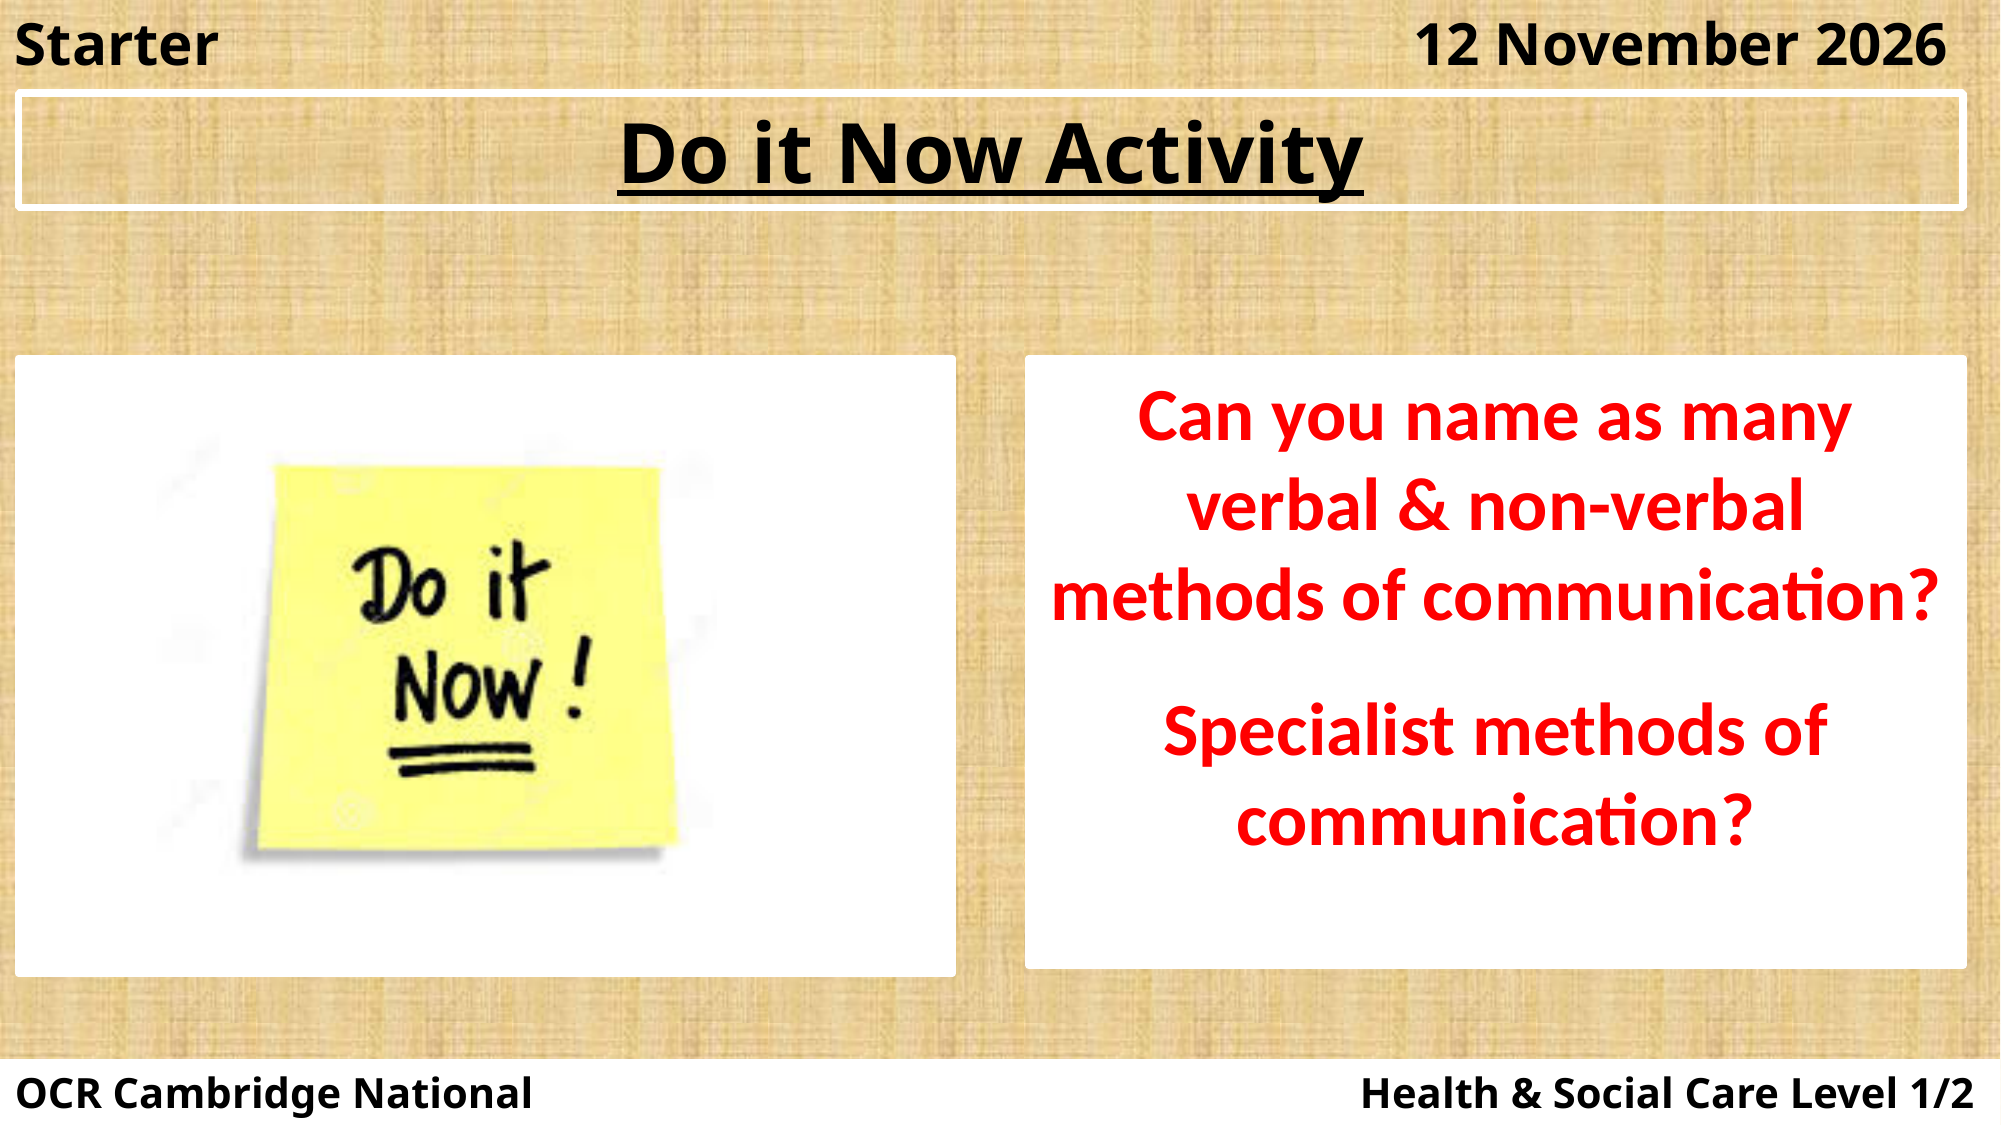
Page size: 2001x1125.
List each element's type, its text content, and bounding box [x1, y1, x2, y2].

text_box Health & Social Care Level 1/2 [873, 1059, 2000, 1125]
text_box 22 September 2020 [1205, 0, 1964, 94]
text_box Do it Now Activity [18, 93, 1964, 208]
picture [0, 0, 2001, 1125]
text_box OCR Cambridge National [0, 1059, 873, 1125]
text_box [18, 358, 953, 974]
text_box Can you name as many verbal & non-verbal methods of communication? Specialist methods of communication? [1028, 358, 1964, 966]
text_box Starter [0, 0, 398, 85]
